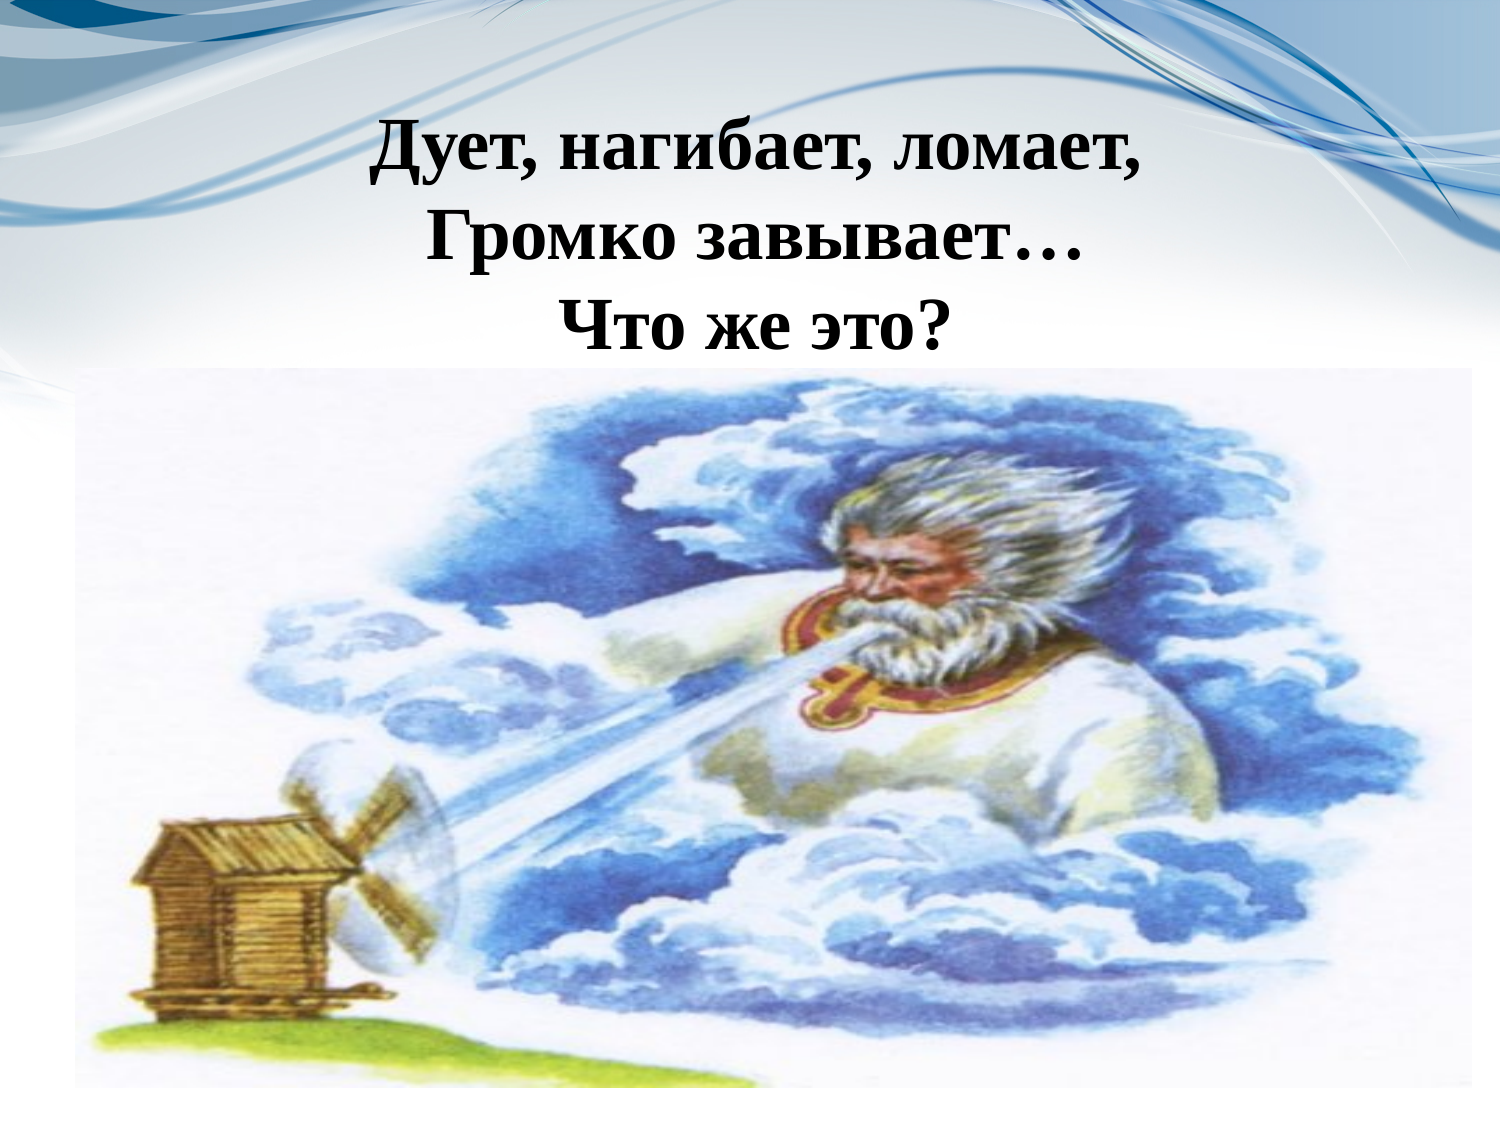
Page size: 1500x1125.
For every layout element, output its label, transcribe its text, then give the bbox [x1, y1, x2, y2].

text_box Дует, нагибает, ломает, Громко завывает… Что же это? [162, 87, 1350, 368]
picture [0, 0, 1500, 1125]
